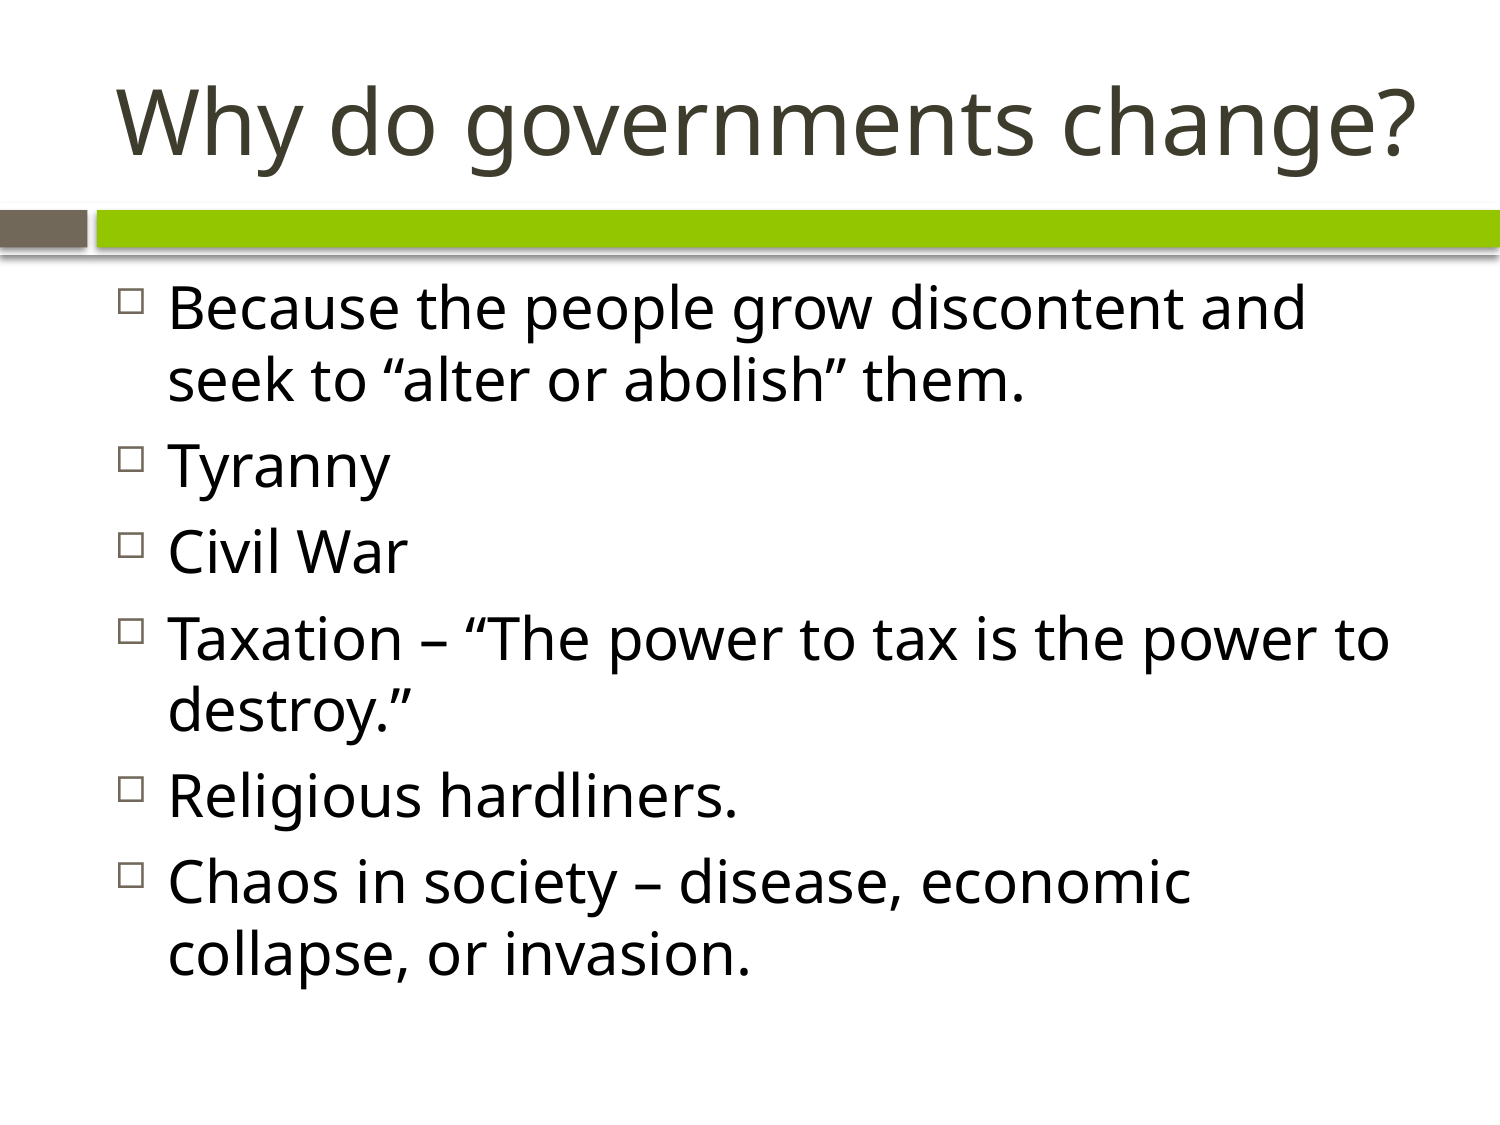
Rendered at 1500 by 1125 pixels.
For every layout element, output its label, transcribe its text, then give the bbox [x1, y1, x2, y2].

title Why do governments change? [100, 37, 1438, 200]
list Because the people grow discontent and seek to “alter or abolish” them. Tyranny Civil War Taxation – “The power to tax is the power to destroy.” Religious hardliners. Chaos in society – disease, economic collapse, or invasion. [100, 262, 1438, 1000]
